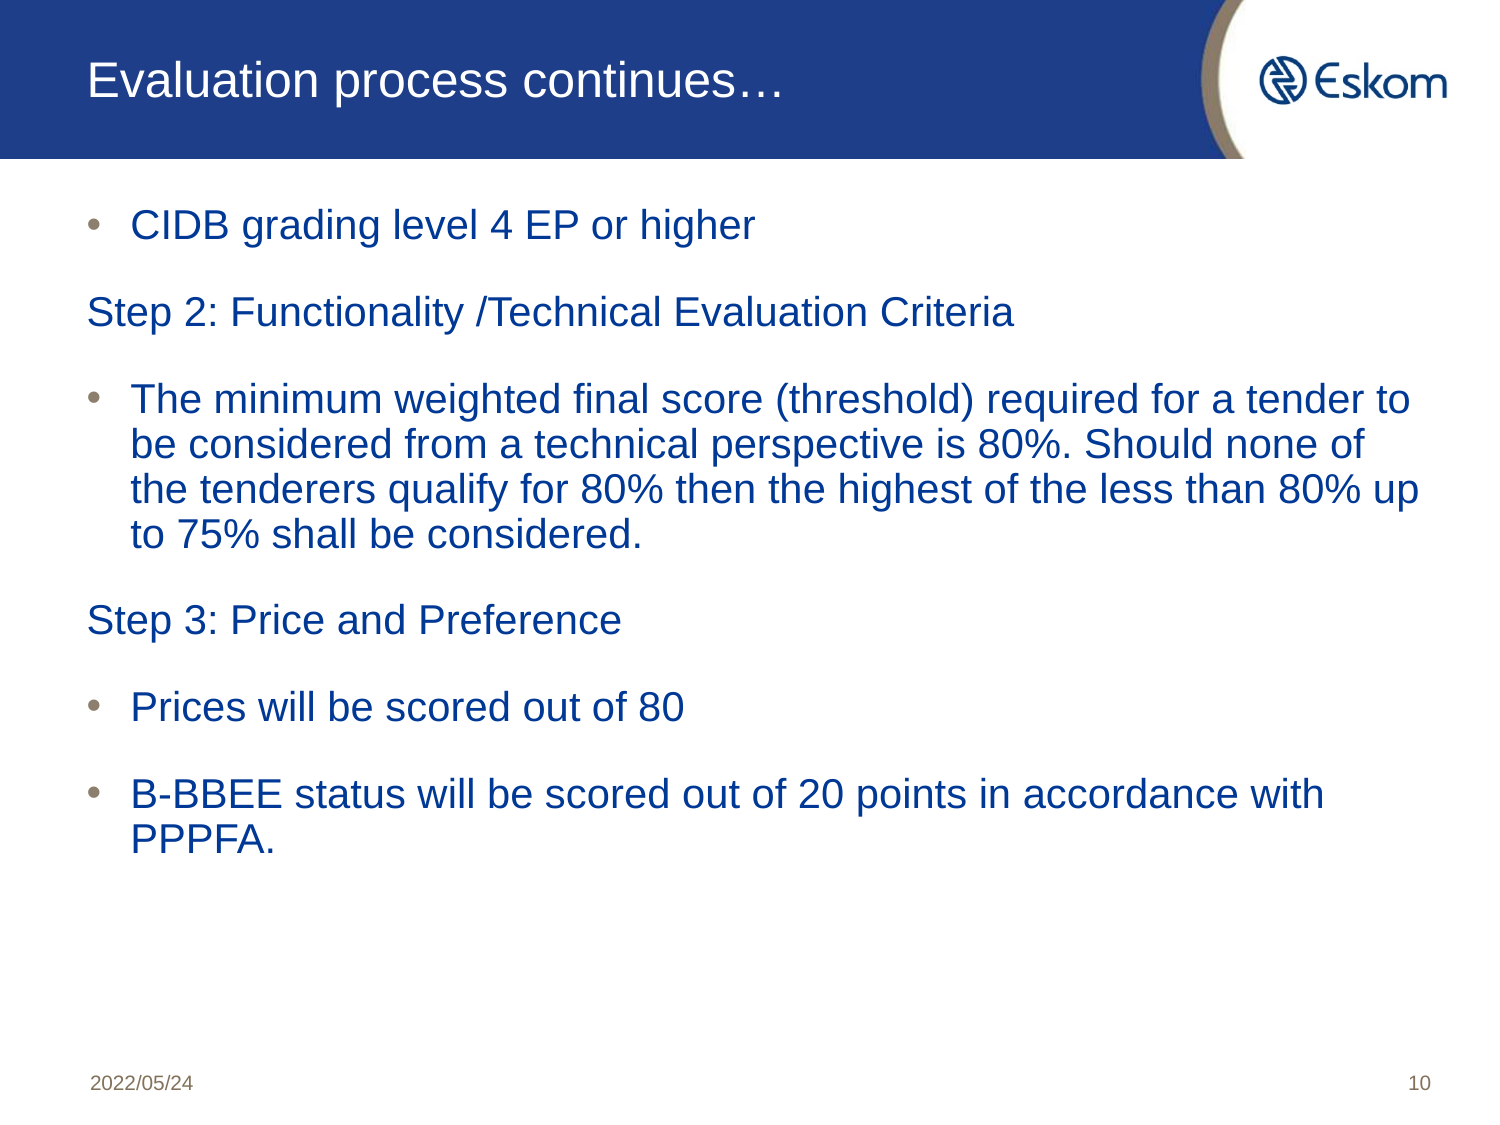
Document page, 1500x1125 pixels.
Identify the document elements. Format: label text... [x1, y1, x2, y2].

title Evaluation process continues… [71, 27, 1142, 137]
picture [1257, 55, 1450, 105]
list CIDB grading level 4 EP or higher Step 2: Functionality /Technical Evaluation Criteria The minimum weighted final score (threshold) required for a tender to be considered from a technical perspective is 80%. Should none of the tenderers qualify for 80% then the highest of the less than 80% up to 75% shall be considered. Step 3: Price and Preference Prices will be scored out of 80 B-BBEE status will be scored out of 20 points in accordance with PPPFA. [71, 196, 1447, 1098]
picture [0, 0, 1246, 159]
slide_number 10 [1175, 1058, 1447, 1103]
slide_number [75, 1058, 361, 1103]
